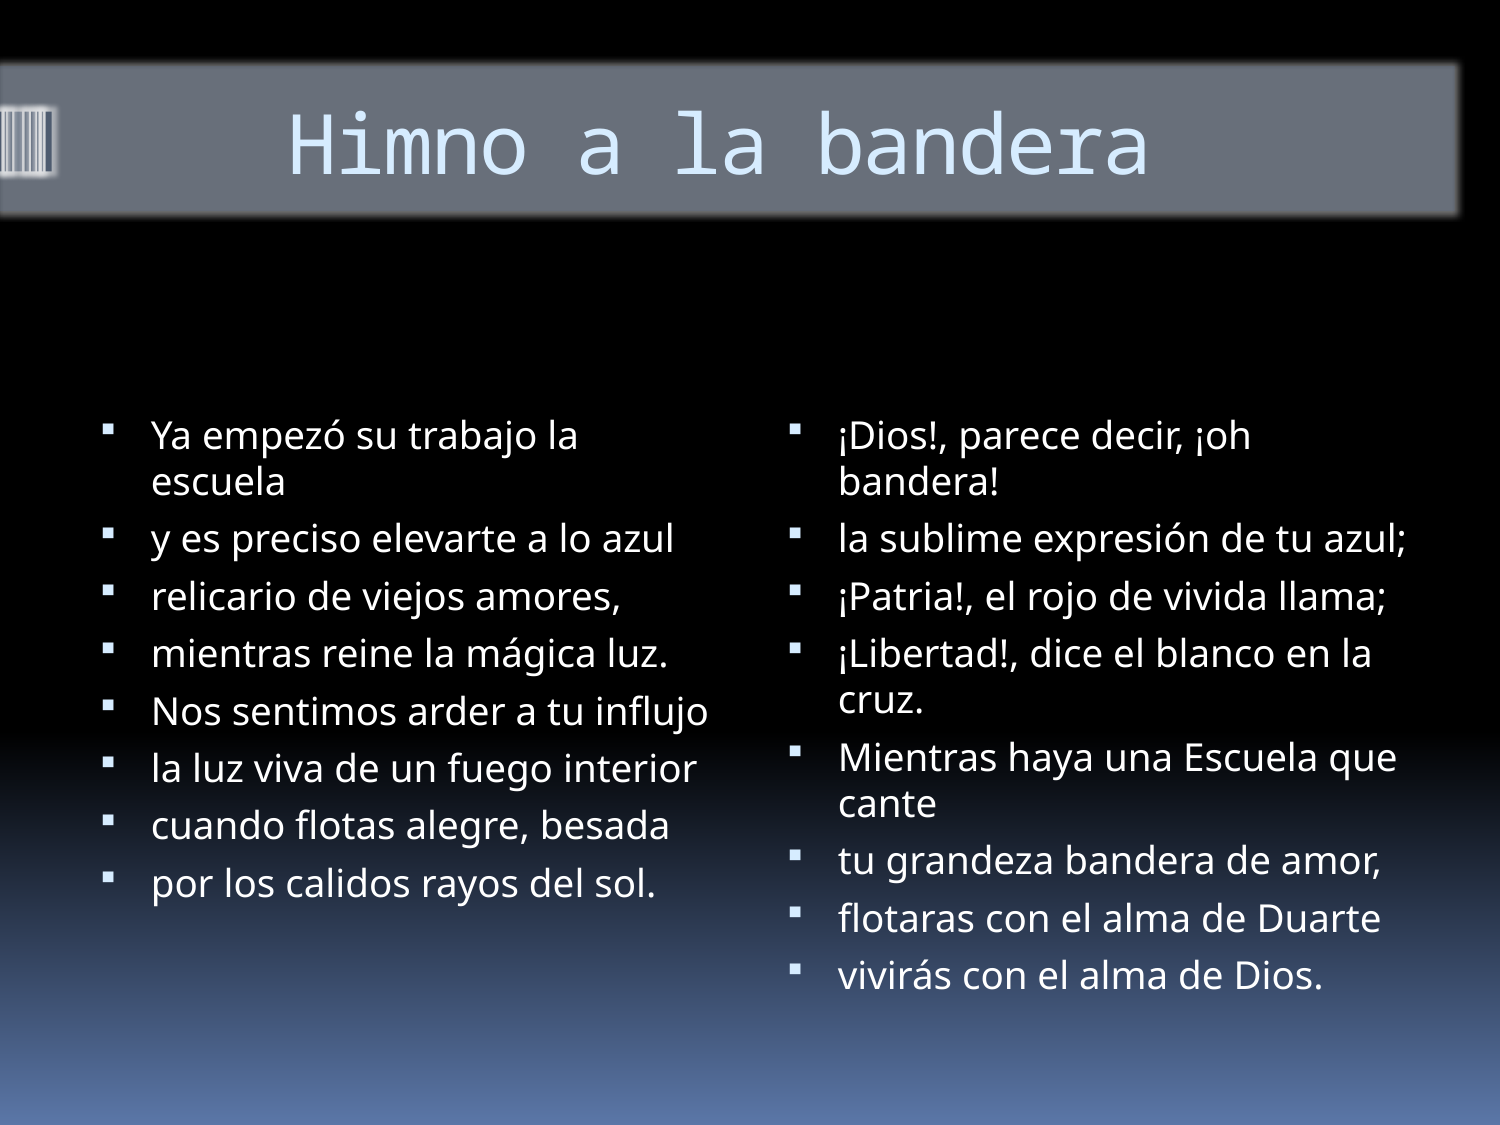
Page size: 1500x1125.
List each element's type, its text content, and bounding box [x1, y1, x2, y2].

list Ya empezó su trabajo la escuela y es preciso elevarte a lo azul relicario de viejos amores, mientras reine la mágica luz. Nos sentimos arder a tu influjo la luz viva de un fuego interior cuando flotas alegre, besada por los calidos rayos del sol. [75, 403, 738, 1053]
title Himno a la bandera [82, 83, 1358, 234]
list ¡Dios!, parece decir, ¡oh bandera! la sublime expresión de tu azul; ¡Patria!, el rojo de vivida llama; ¡Libertad!, dice el blanco en la cruz. Mientras haya una Escuela que cante tu grandeza bandera de amor, flotaras con el alma de Duarte vivirás con el alma de Dios. [761, 403, 1425, 1053]
